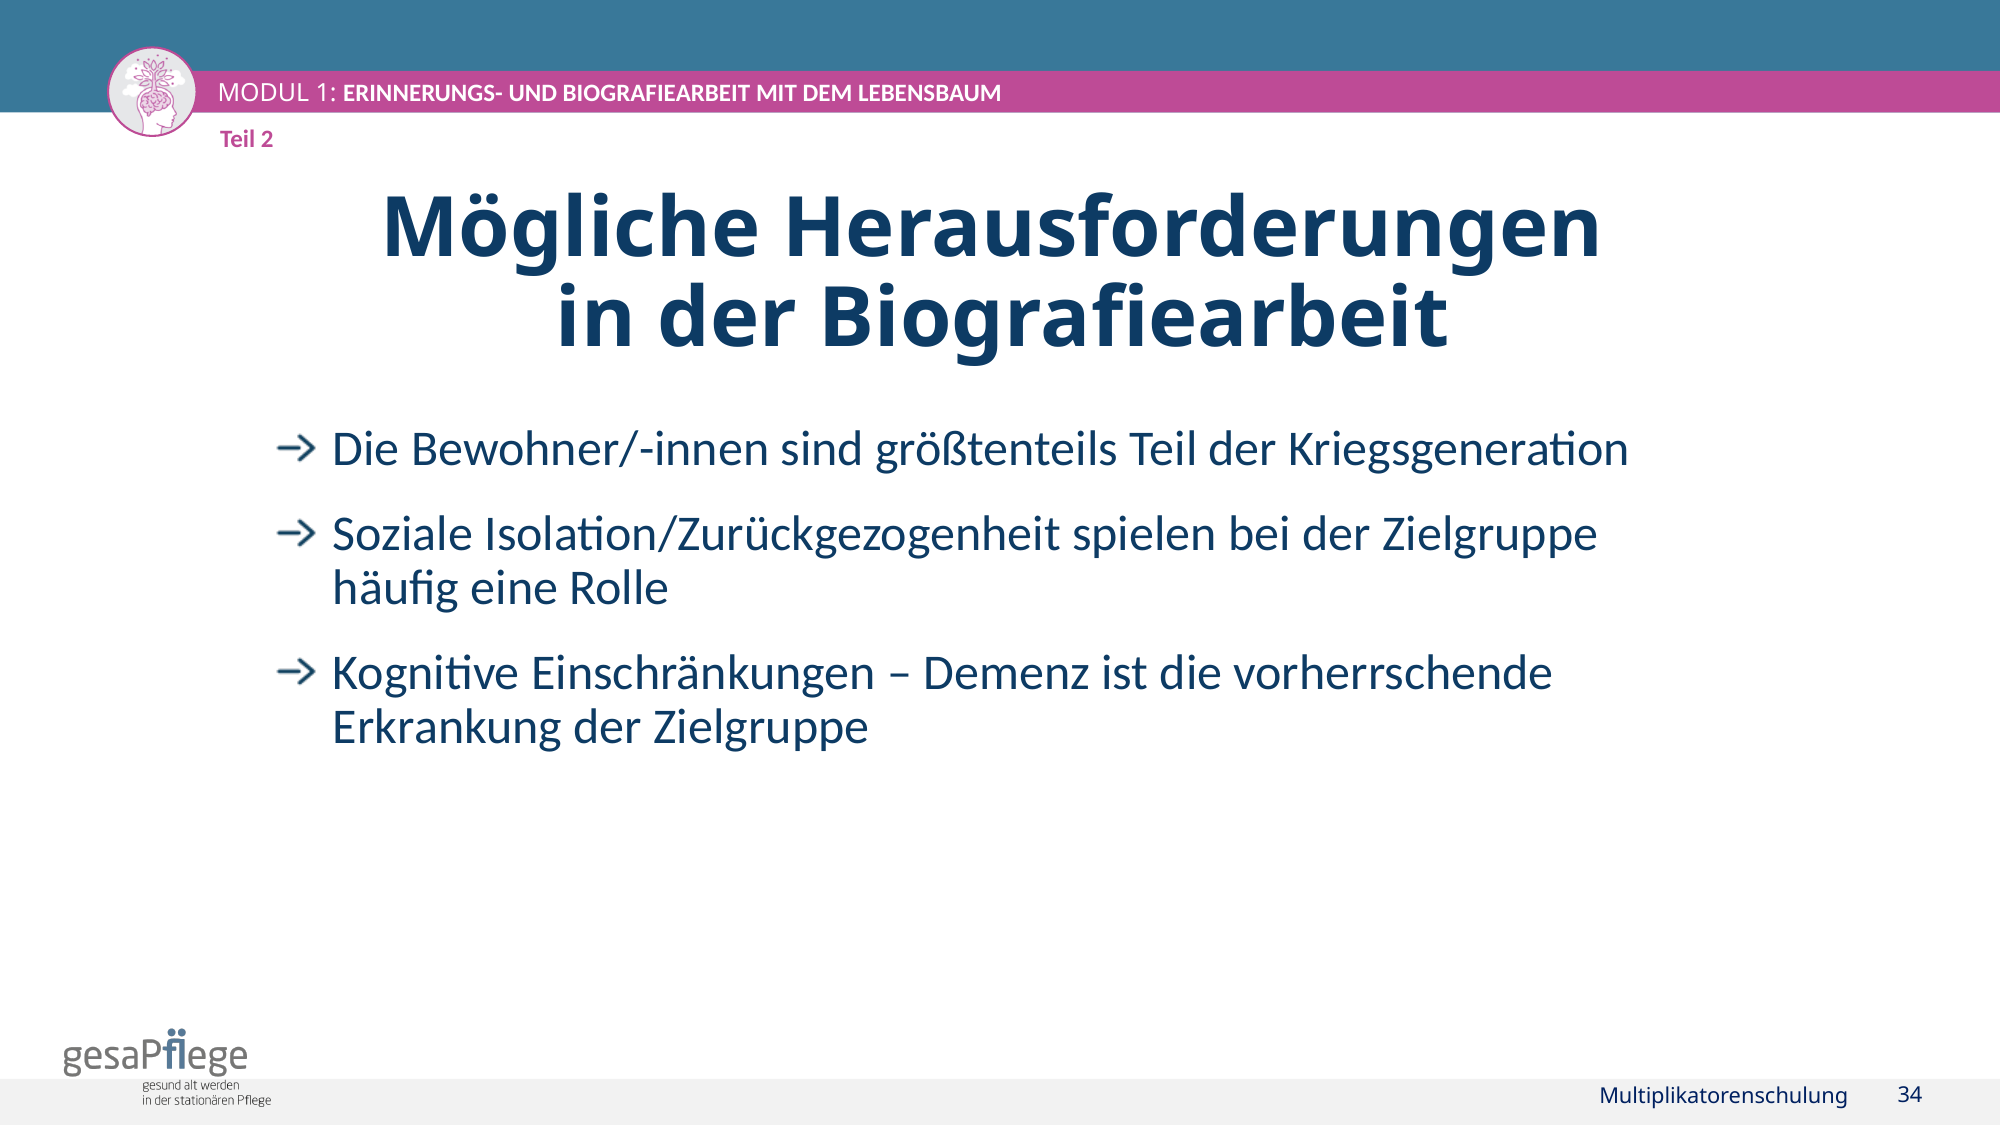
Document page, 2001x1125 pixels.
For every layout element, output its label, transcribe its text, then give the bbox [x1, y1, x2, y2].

picture [62, 1027, 272, 1108]
list Die Bewohner/-innen sind größtenteils Teil der Kriegsgeneration Soziale Isolation/Zurückgezogenheit spielen bei der Zielgruppe häufig eine Rolle Kognitive Einschränkungen – Demenz ist die vorherrschende Erkrankung der Zielgruppe [214, 422, 1792, 1001]
title Mögliche Herausforderungen in der Biografiearbeit [214, 184, 1792, 372]
slide_number 34 [1863, 1076, 1938, 1114]
list Teil 2 [208, 120, 428, 153]
footer Multiplikatorenschulung [1111, 1076, 1863, 1114]
